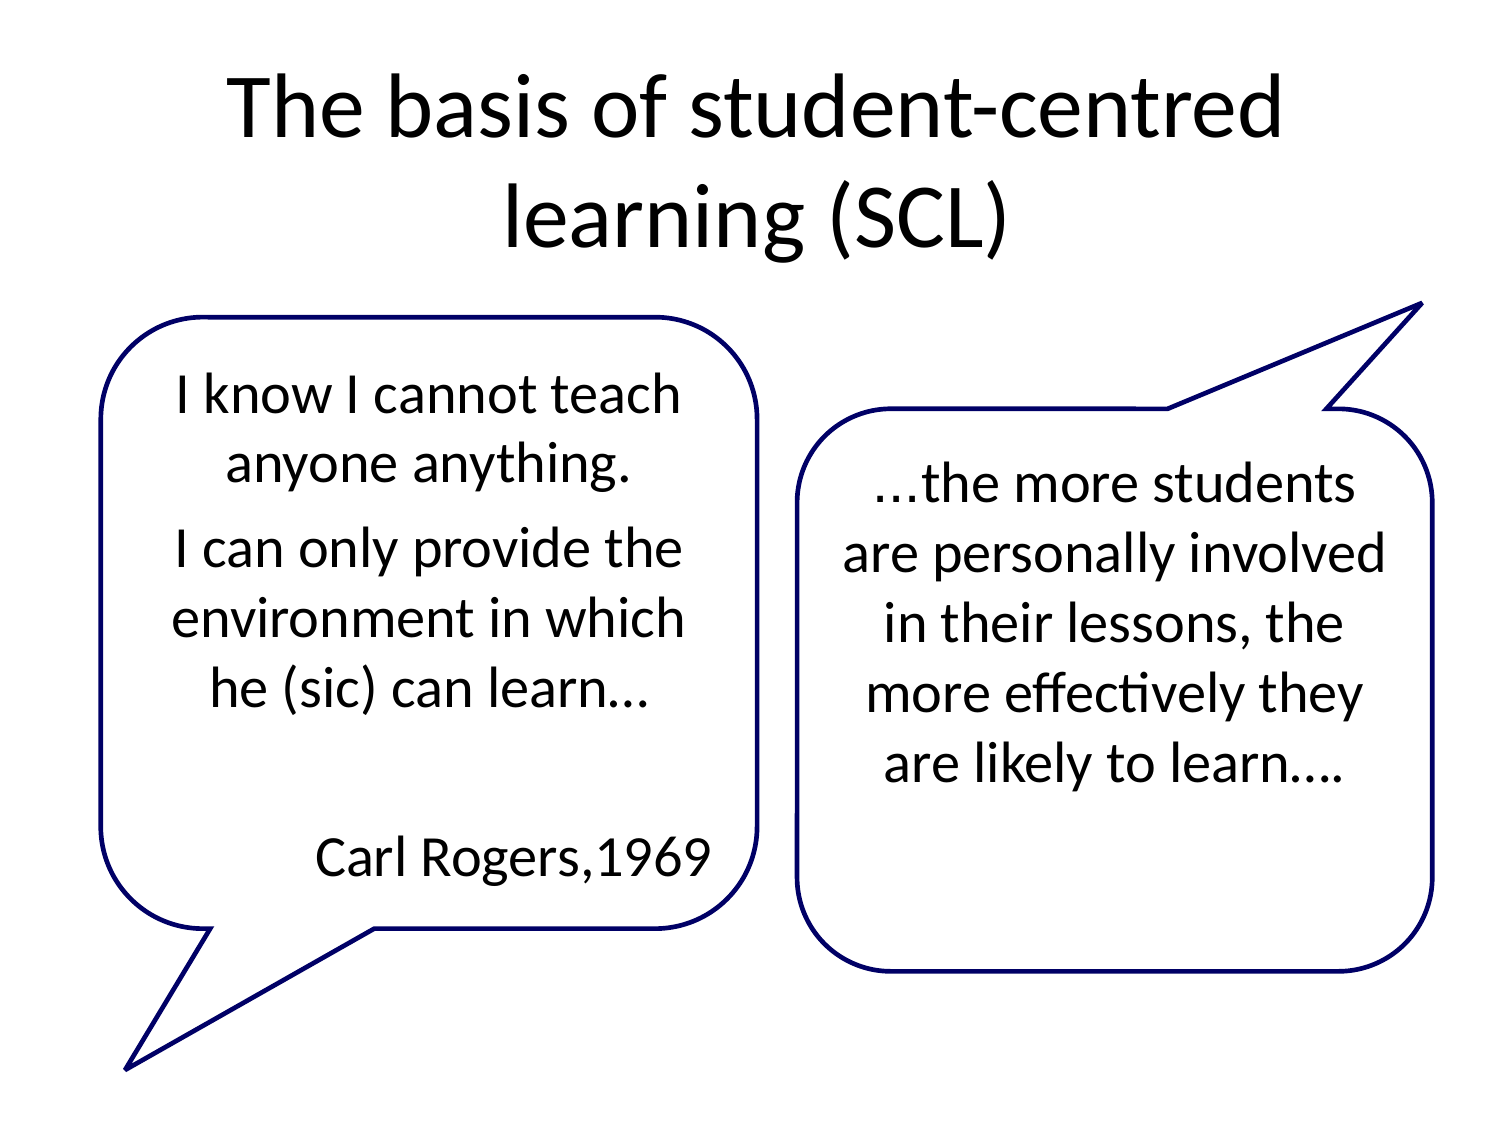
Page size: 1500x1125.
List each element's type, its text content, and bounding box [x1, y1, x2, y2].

text_box ...the more students are personally involved in their lessons, the more effectively they are likely to learn…. [797, 302, 1433, 972]
text_box I know I cannot teach anyone anything. I can only provide the environment in which he (sic) can learn… Carl Rogers,1969 [100, 317, 758, 1071]
title The basis of student-centred learning (SCL) [94, 90, 1420, 223]
